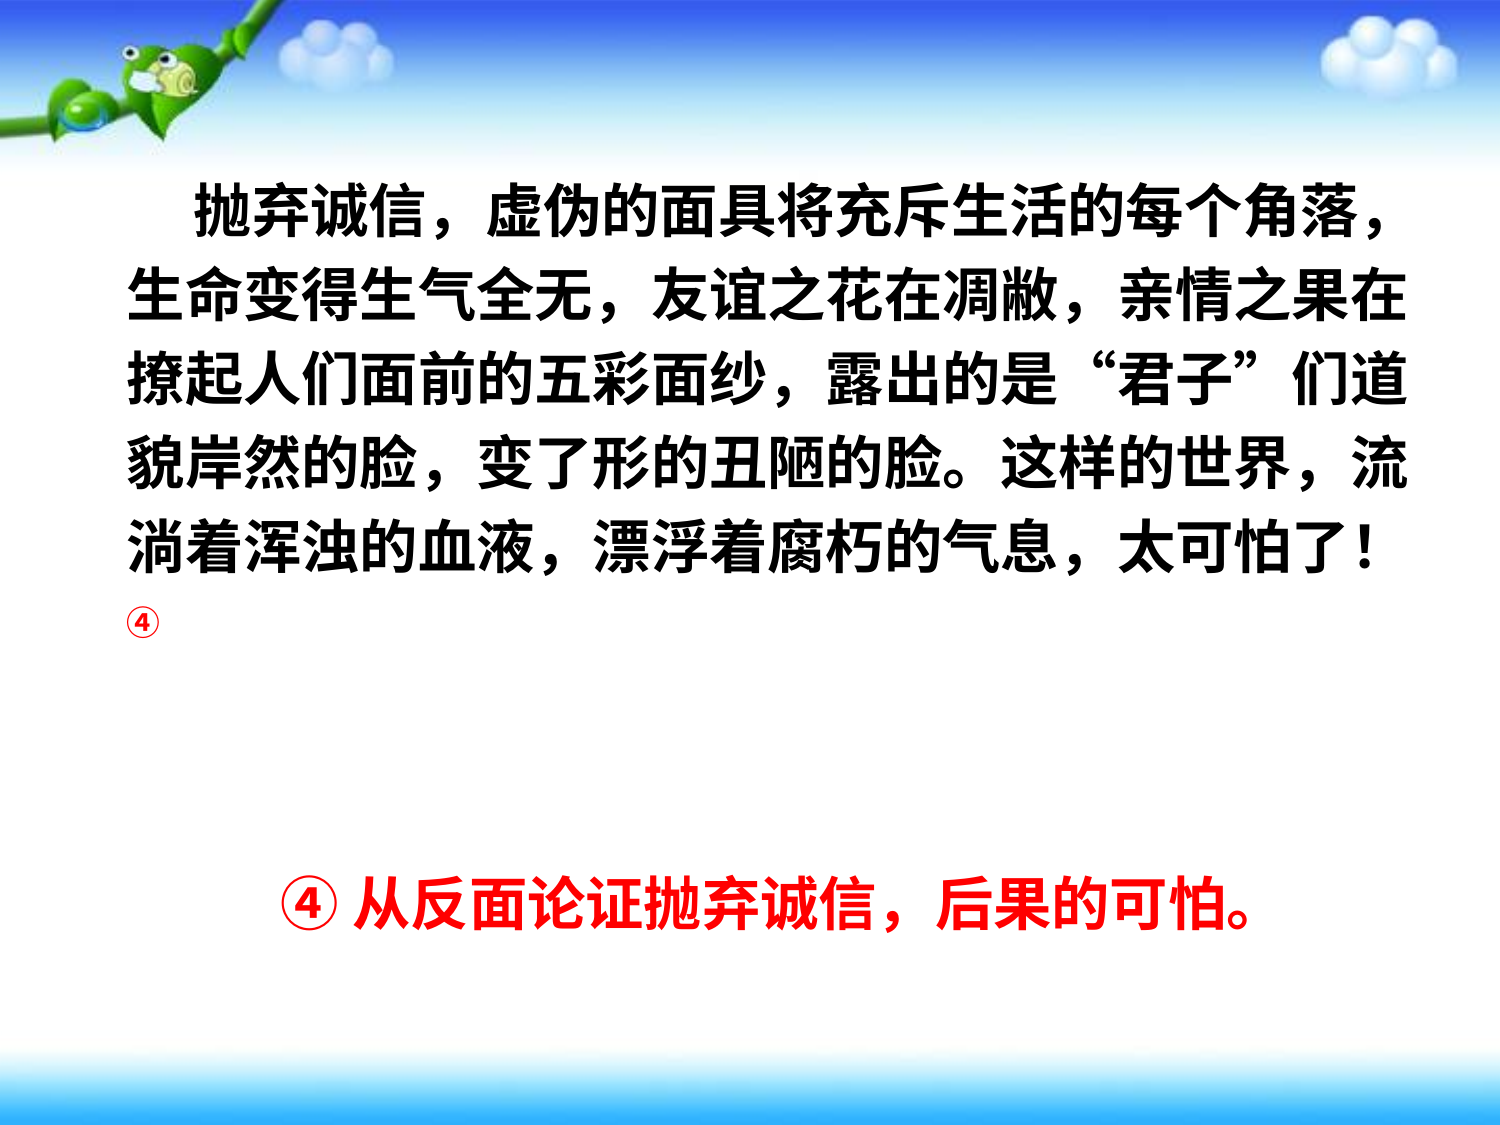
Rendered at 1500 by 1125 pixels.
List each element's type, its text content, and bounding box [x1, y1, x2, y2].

text_box ④从反面论证抛弃诚信，后果的可怕。 [265, 845, 1376, 945]
picture [0, 0, 1500, 1125]
text_box 抛弃诚信，虚伪的面具将充斥生活的每个角落，生命变得生气全无，友谊之花在凋敝，亲情之果在撩起人们面前的五彩面纱，露出的是“君子”们道貌岸然的脸，变了形的丑陋的脸。这样的世界，流淌着浑浊的血液，漂浮着腐朽的气息，太可怕了！④ [112, 153, 1427, 672]
